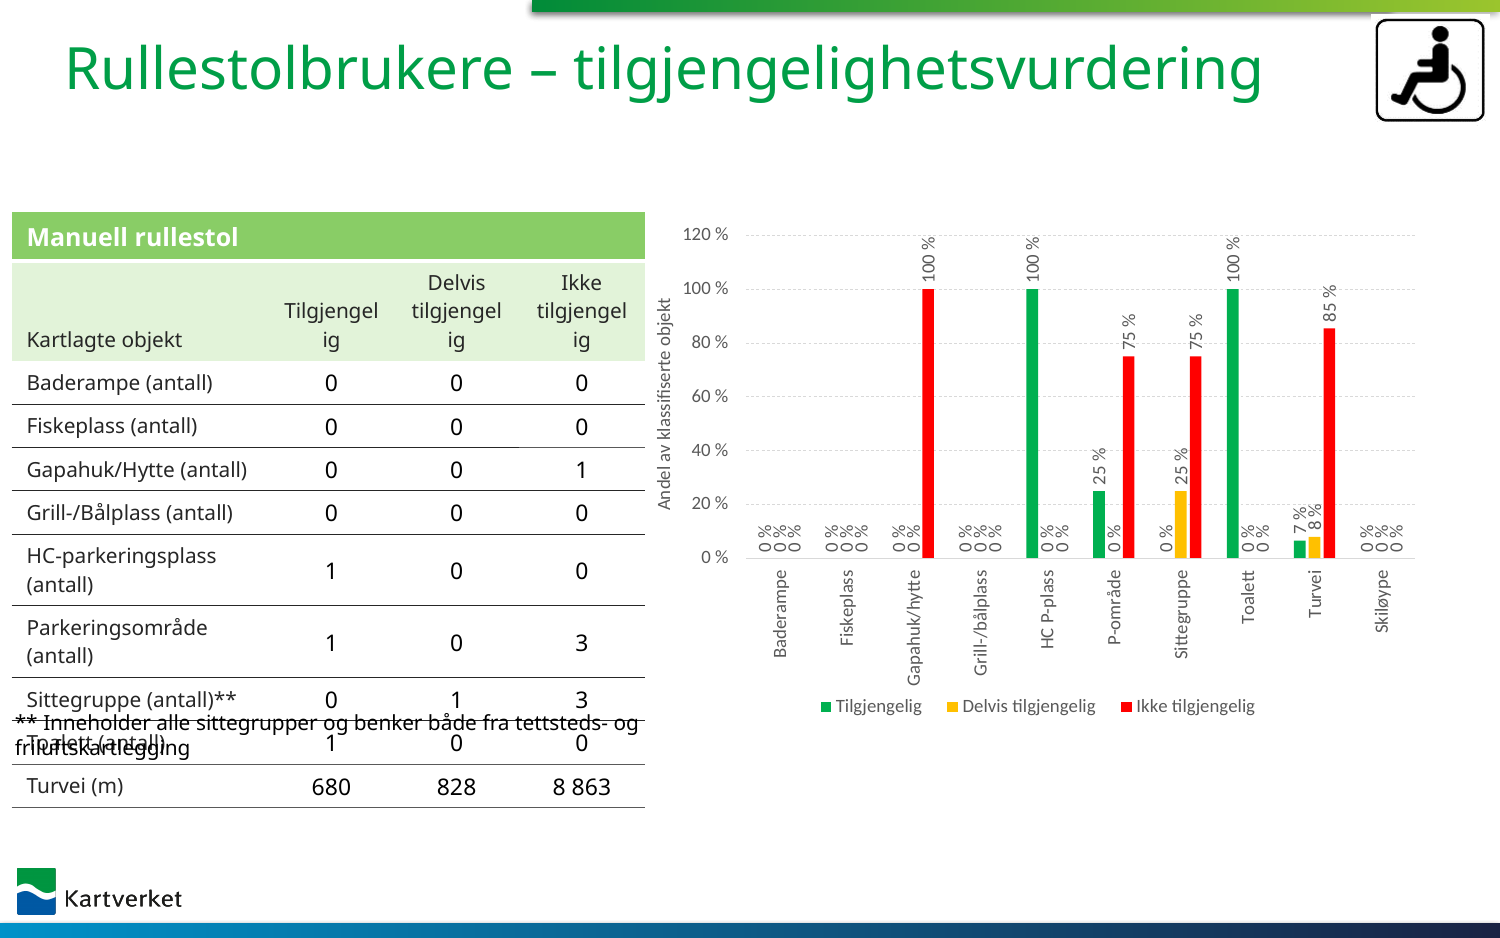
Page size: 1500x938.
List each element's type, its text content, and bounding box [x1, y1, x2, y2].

table_cell 0 [269, 678, 394, 702]
table_cell 0 [269, 361, 394, 404]
table_cell 680 [269, 768, 394, 807]
table_cell 0 [394, 535, 519, 605]
table_cell 0 [269, 448, 394, 490]
picture [1371, 13, 1491, 127]
table_cell Grill-/Bålplass (antall) [12, 491, 269, 534]
table_cell 0 [394, 491, 519, 534]
text_box ** Inneholder alle sittegrupper og benker både fra tettsteds- og friluftskartlegging [0, 702, 745, 768]
table_cell 0 [394, 405, 519, 447]
table_cell 0 [394, 606, 519, 677]
table_cell 0 [269, 491, 394, 534]
table_cell 0 [519, 361, 638, 404]
table_cell Ikke tilgjengelig [519, 263, 638, 361]
table_cell 0 [394, 361, 519, 404]
table_header Manuell rullestol [12, 212, 645, 259]
table_cell 0 [519, 405, 638, 447]
table_cell 0 [269, 405, 394, 447]
picture [643, 218, 1426, 728]
table_cell Sittegruppe (antall)** [12, 678, 269, 702]
table_cell HC-parkeringsplass (antall) [12, 535, 269, 605]
table_cell 828 [394, 768, 519, 807]
table_cell Tilgjengelig [269, 263, 394, 361]
table_cell 8 863 [519, 768, 645, 807]
table_cell 0 [394, 448, 519, 490]
table_cell 1 [394, 678, 519, 702]
table_cell Baderampe (antall) [12, 361, 269, 404]
table_cell 3 [519, 606, 638, 677]
text_box Rullestolbrukere – tilgjengelighetsvurdering [49, 12, 1372, 109]
table_cell Gapahuk/Hytte (antall) [12, 448, 269, 490]
table_cell Parkeringsområde (antall) [12, 606, 269, 677]
table_cell 1 [519, 448, 638, 490]
table_cell Turvei (m) [12, 768, 269, 807]
table_cell 0 [519, 535, 638, 605]
table_cell Delvis tilgjengelig [394, 263, 519, 361]
table_cell 3 [519, 678, 638, 702]
table_cell Kartlagte objekt [12, 263, 269, 361]
table_cell 0 [519, 491, 638, 534]
table_cell 1 [269, 535, 394, 605]
table_cell 1 [269, 606, 394, 677]
table_cell Fiskeplass (antall) [12, 405, 269, 447]
